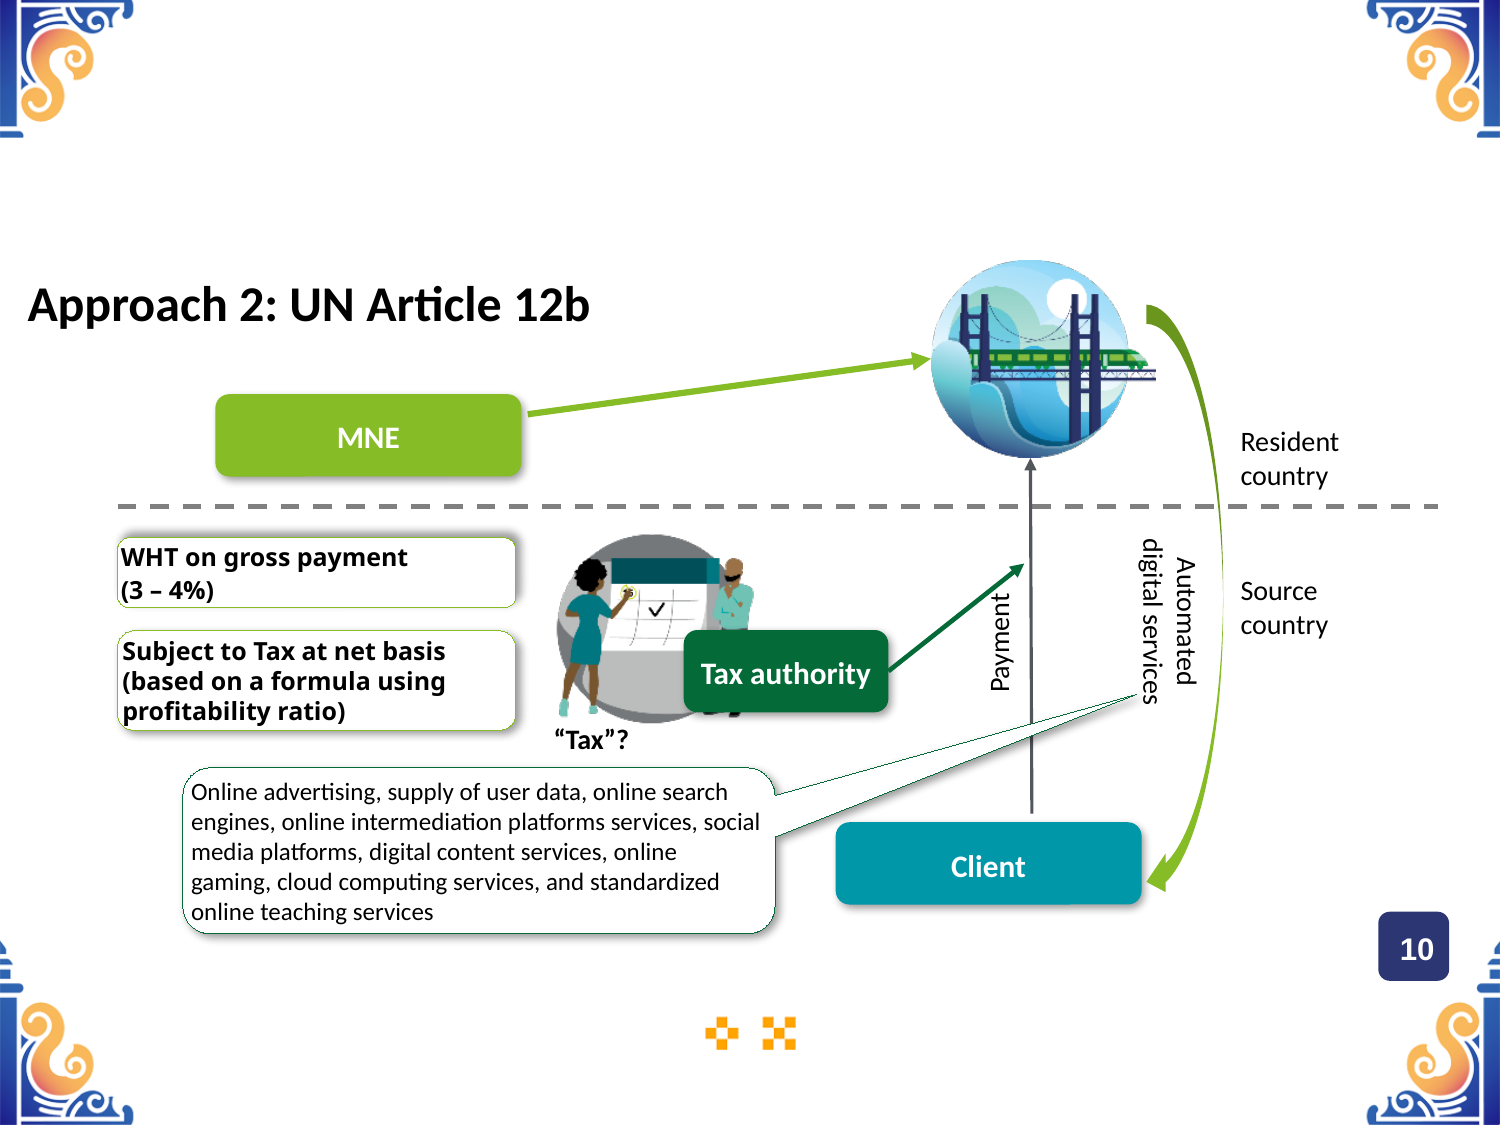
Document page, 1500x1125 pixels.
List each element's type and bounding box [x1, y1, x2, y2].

text_box [888, 563, 1025, 672]
picture [0, 0, 1500, 1125]
text_box [527, 358, 930, 415]
